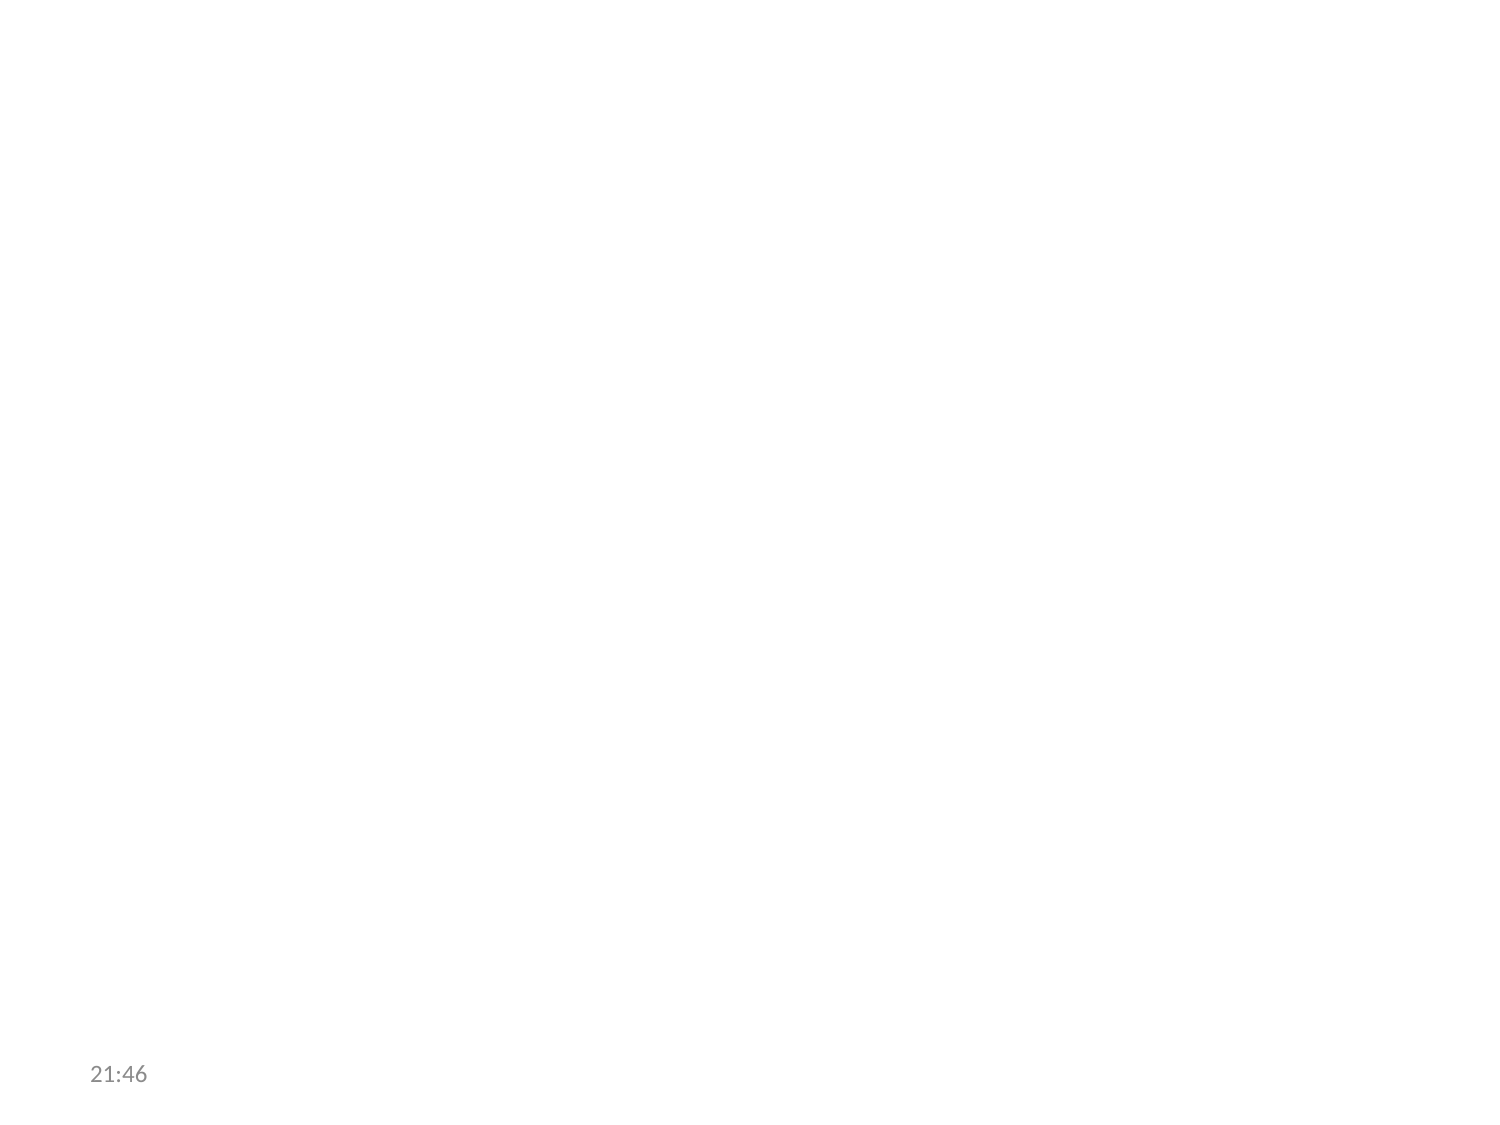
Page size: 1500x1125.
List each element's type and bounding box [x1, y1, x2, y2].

slide_number [75, 1042, 425, 1103]
